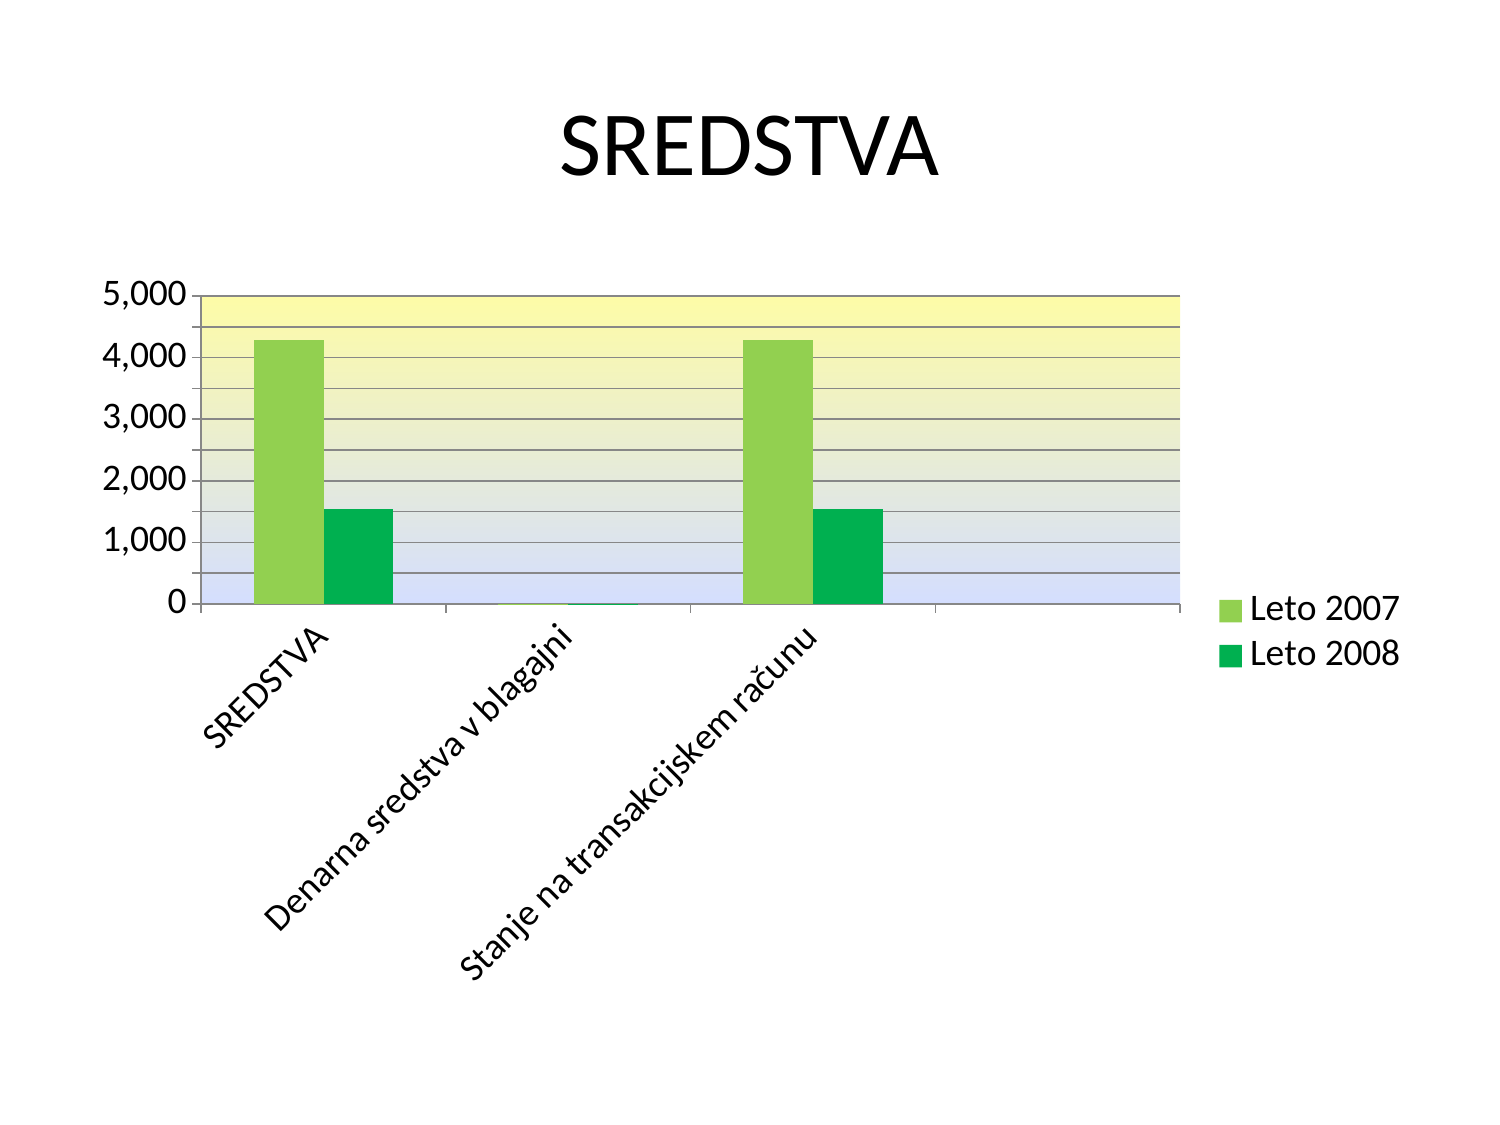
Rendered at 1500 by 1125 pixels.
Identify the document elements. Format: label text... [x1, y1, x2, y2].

chart [74, 262, 1426, 1006]
title SREDSTVA [75, 45, 1425, 233]
